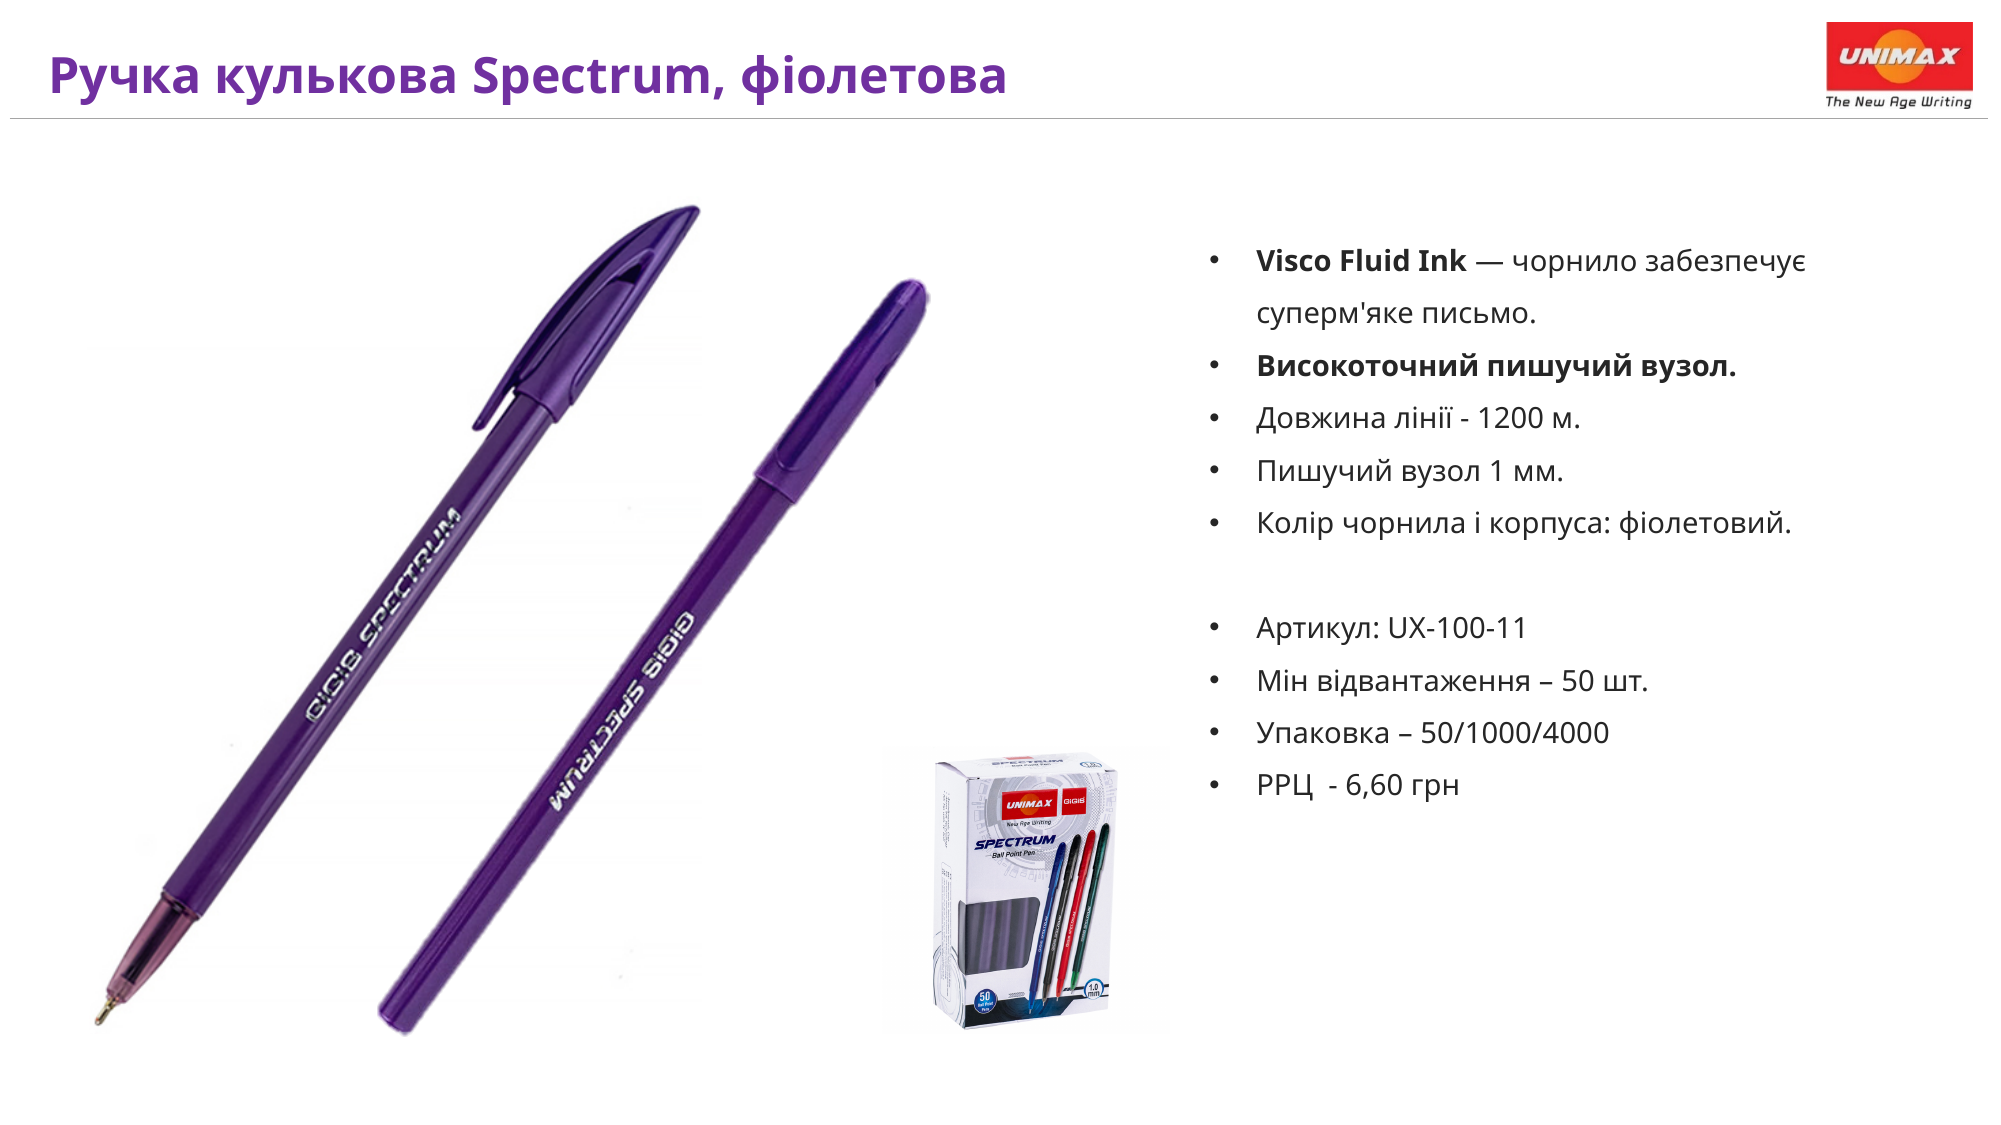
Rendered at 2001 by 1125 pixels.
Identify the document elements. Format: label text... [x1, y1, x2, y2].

picture [87, 166, 1170, 1125]
text_box Visco Fluid Ink — чорнило забезпечує суперм'яке письмо. Високоточний пишучий вузол. Довжина лінії - 1200 м. Пишучий вузол 1 мм. Колір чорнила і корпуса: фіолетовий. Артикул: UX-100-11 Мін відвантаження – 50 шт. Упаковка – 50/1000/4000 РРЦ - 6,60 грн [1194, 217, 1925, 809]
text_box Ручка кулькова Spectrum, фіолетова [33, 6, 1370, 111]
picture [1826, 22, 1973, 109]
